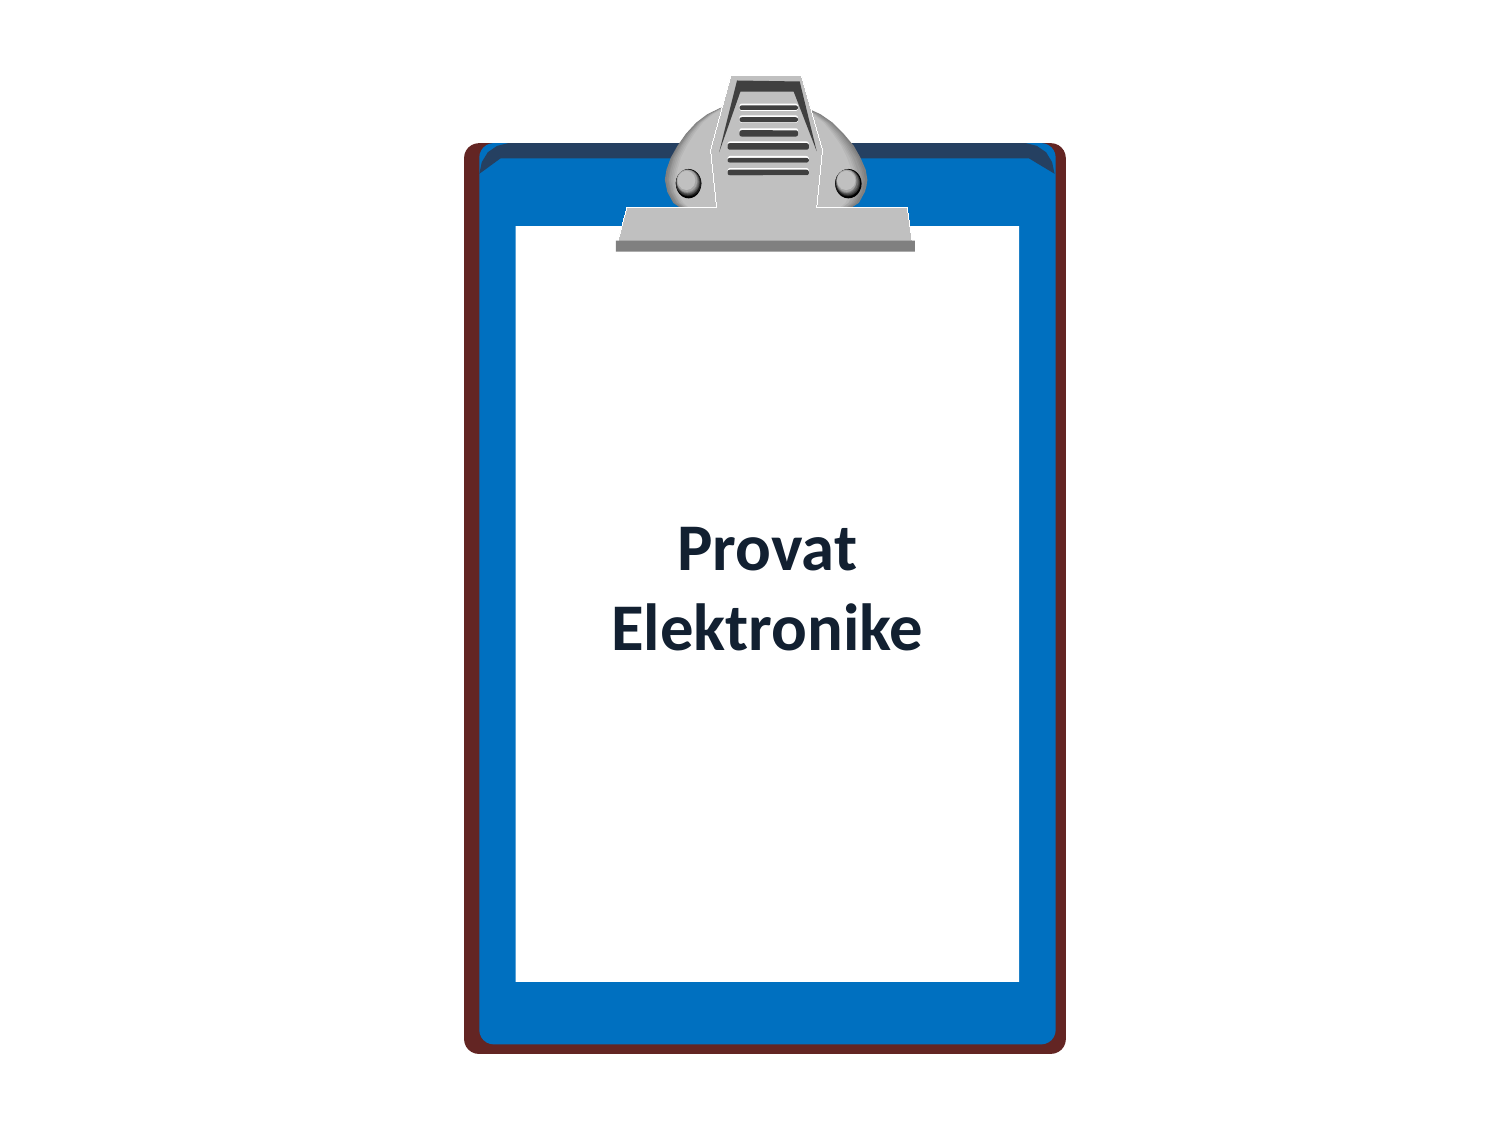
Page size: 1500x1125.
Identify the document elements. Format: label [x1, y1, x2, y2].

text_box [463, 74, 1067, 1056]
